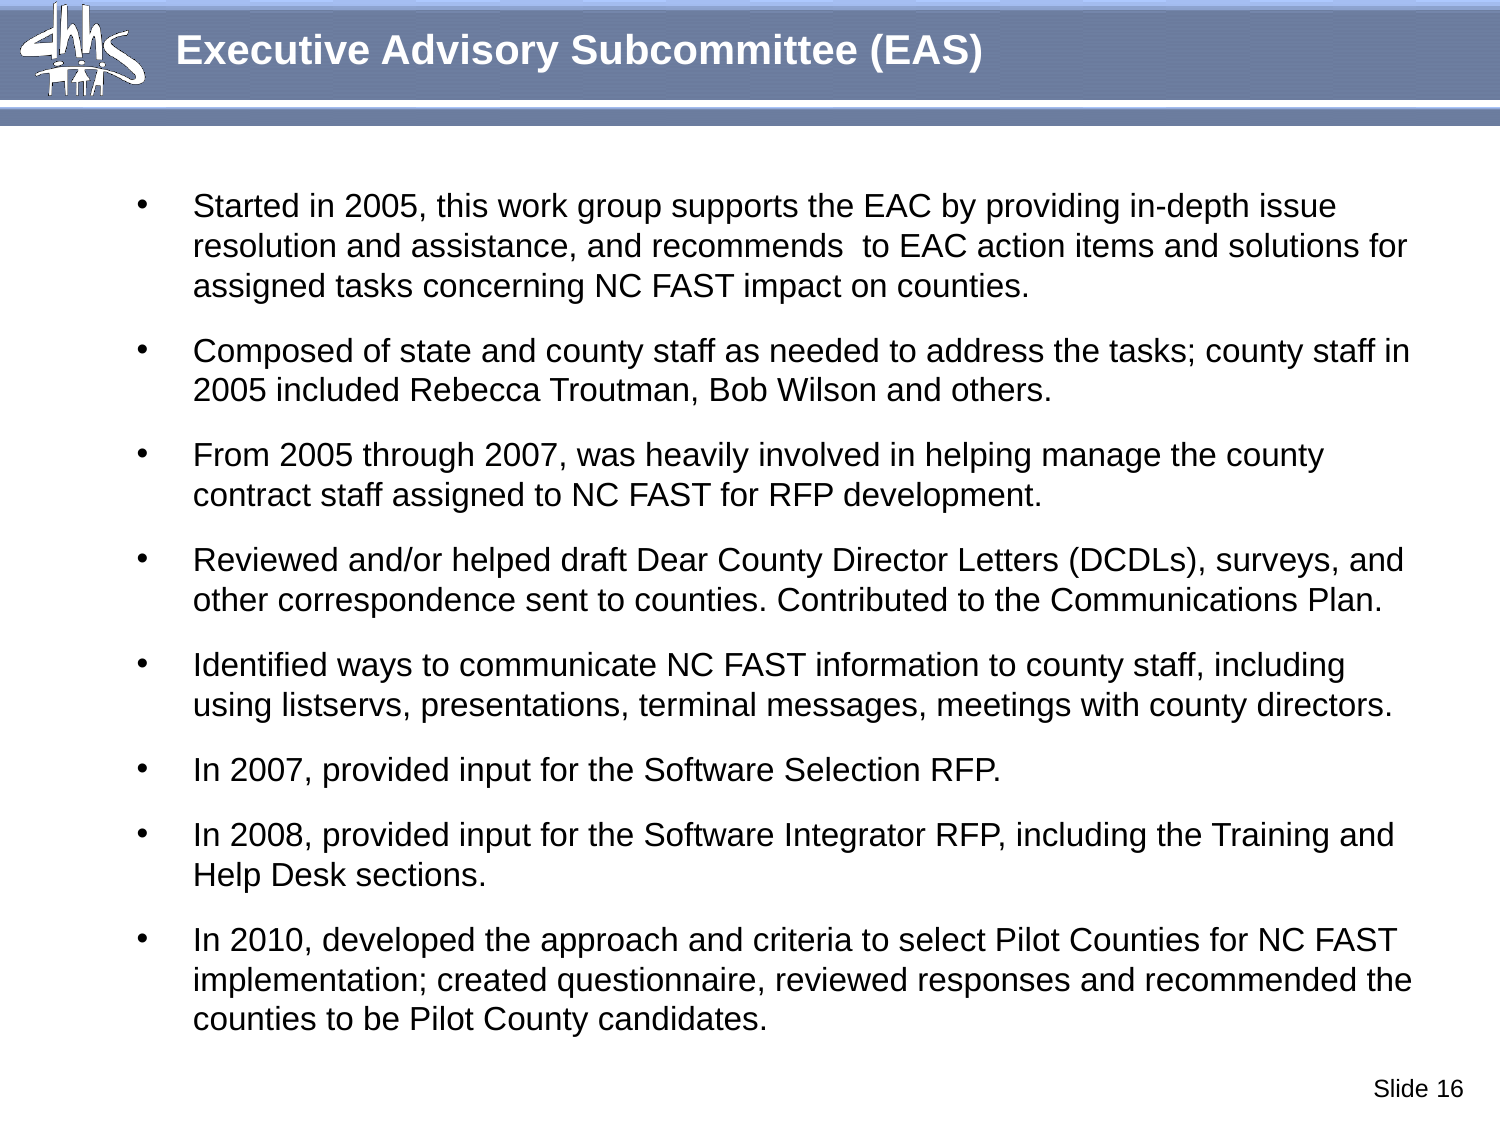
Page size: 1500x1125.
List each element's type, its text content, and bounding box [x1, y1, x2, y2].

picture [18, 0, 147, 97]
text_box Executive Advisory Subcommittee (EAS) [160, 15, 1388, 91]
text_box Started in 2005, this work group supports the EAC by providing in-depth issue resolution and assistance, and recommends to EAC action items and solutions for assigned tasks concerning NC FAST impact on counties. Composed of state and county staff as needed to address the tasks; county staff in 2005 included Rebecca Troutman, Bob Wilson and others. From 2005 through 2007, was heavily involved in helping manage the county contract staff assigned to NC FAST for RFP development. Reviewed and/or helped draft Dear County Director Letters (DCDLs), surveys, and other correspondence sent to counties. Contributed to the Communications Plan. Identified ways to communicate NC FAST information to county staff, including using listservs, presentations, terminal messages, meetings with county directors. In 2007, provided input for the Software Selection RFP. In 2008, provided input for the Software Integrator RFP, including the Training and Help Desk sections. In 2010, developed the approach and criteria to select Pilot Counties for NC FAST implementation; created questionnaire, reviewed responses and recommended the counties to be Pilot County candidates. [121, 176, 1438, 1038]
